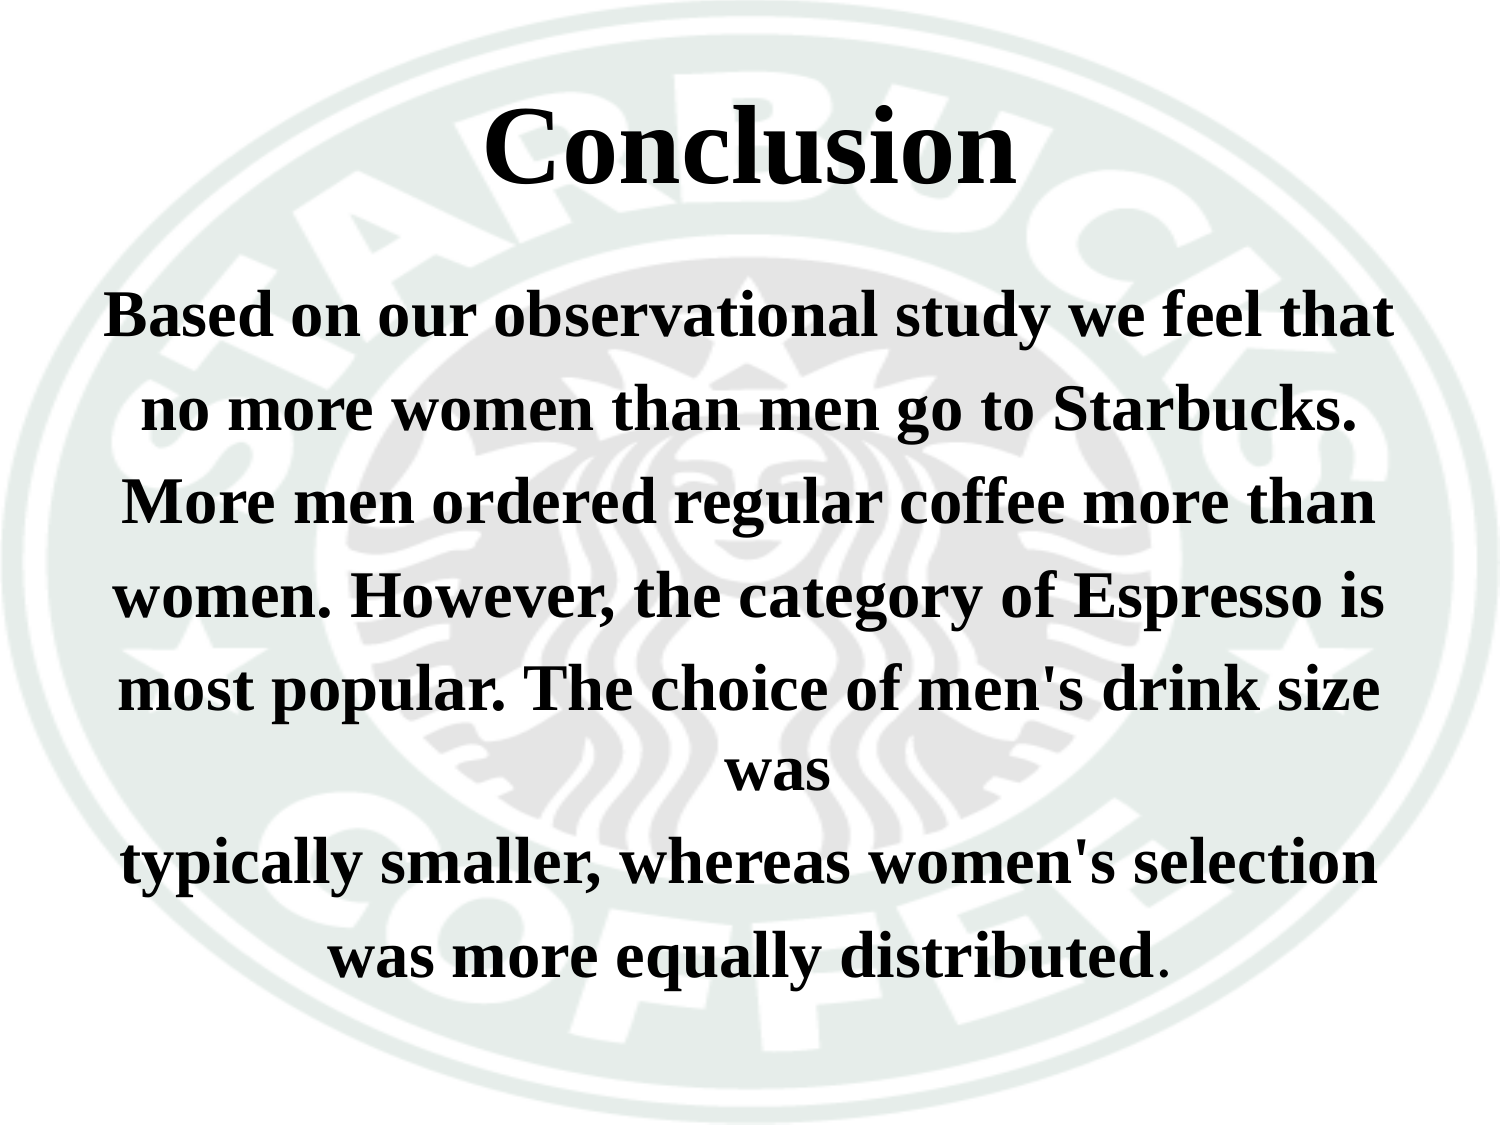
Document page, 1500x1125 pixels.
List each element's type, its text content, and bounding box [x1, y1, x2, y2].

list Based on our observational study we feel that no more women than men go to Starbucks. More men ordered regular coffee more than women. However, the category of Espresso is most popular. The choice of men's drink size was typically smaller, whereas women's selection was more equally distributed. [75, 262, 1425, 1005]
title Conclusion [75, 45, 1425, 233]
